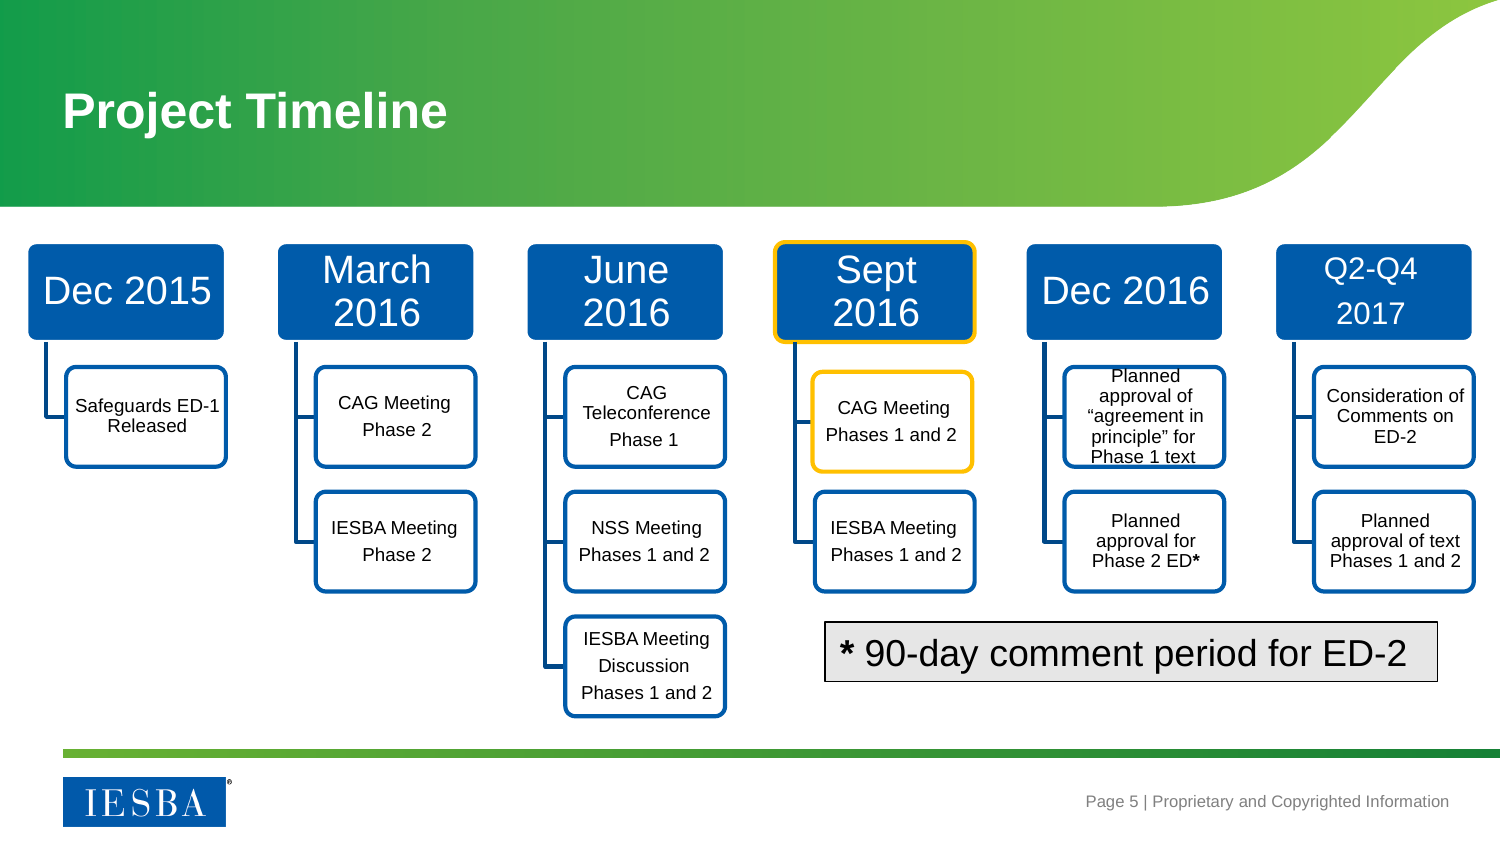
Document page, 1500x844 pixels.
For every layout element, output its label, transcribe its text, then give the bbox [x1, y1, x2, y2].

title Project Timeline [62, 75, 1300, 142]
picture [63, 777, 232, 827]
picture [0, 0, 1500, 207]
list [24, 221, 1476, 737]
